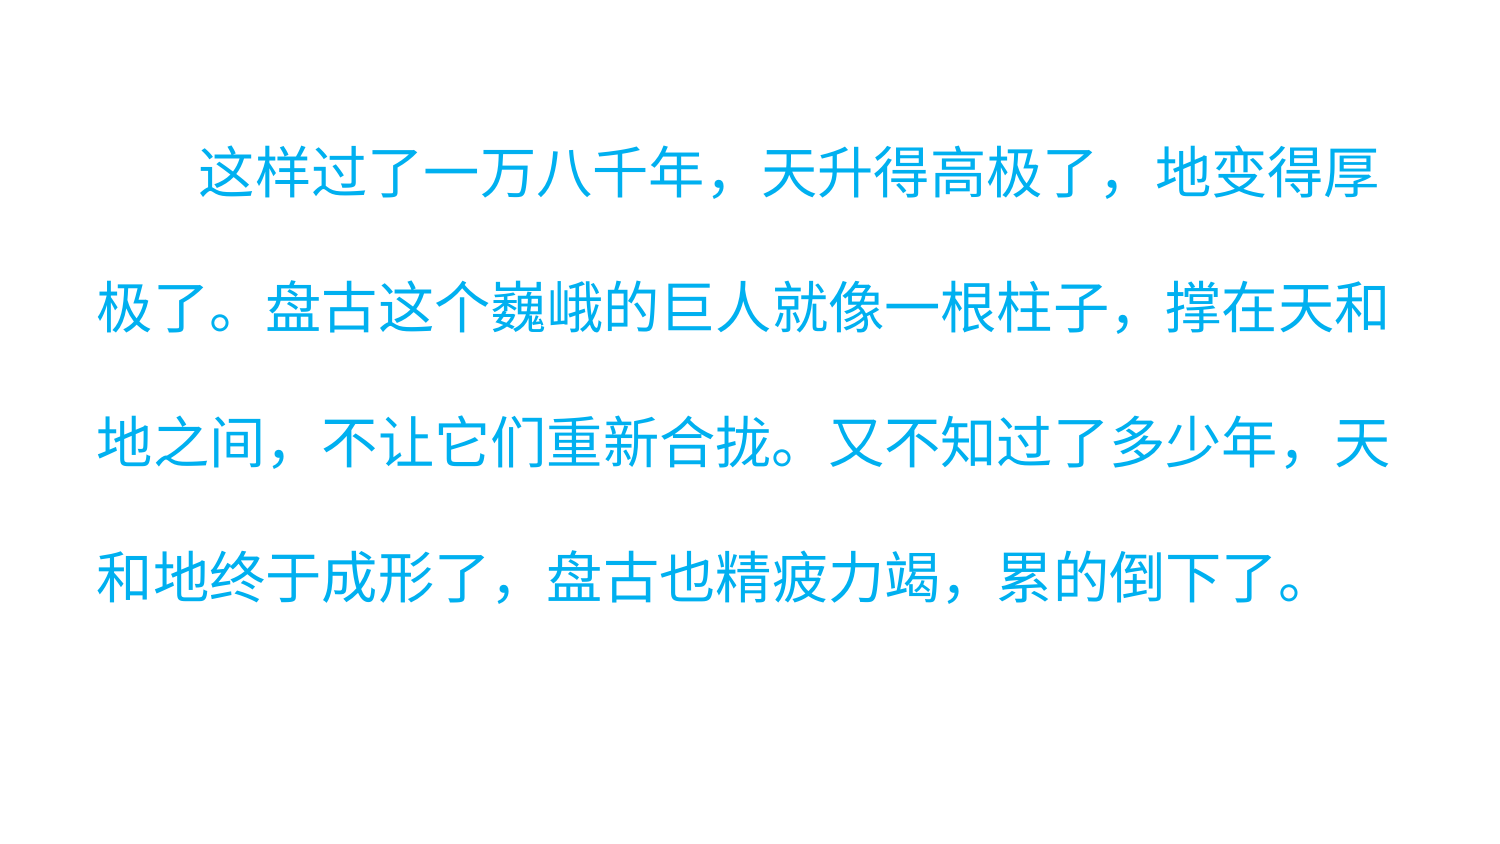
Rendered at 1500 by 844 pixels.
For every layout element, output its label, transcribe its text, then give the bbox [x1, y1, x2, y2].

text_box 这样过了一万八千年，天升得高极了，地变得厚极了。盘古这个巍峨的巨人就像一根柱子，撑在天和地之间，不让它们重新合拢。又不知过了多少年，天和地终于成形了，盘古也精疲力竭，累的倒下了。 [85, 64, 1419, 616]
